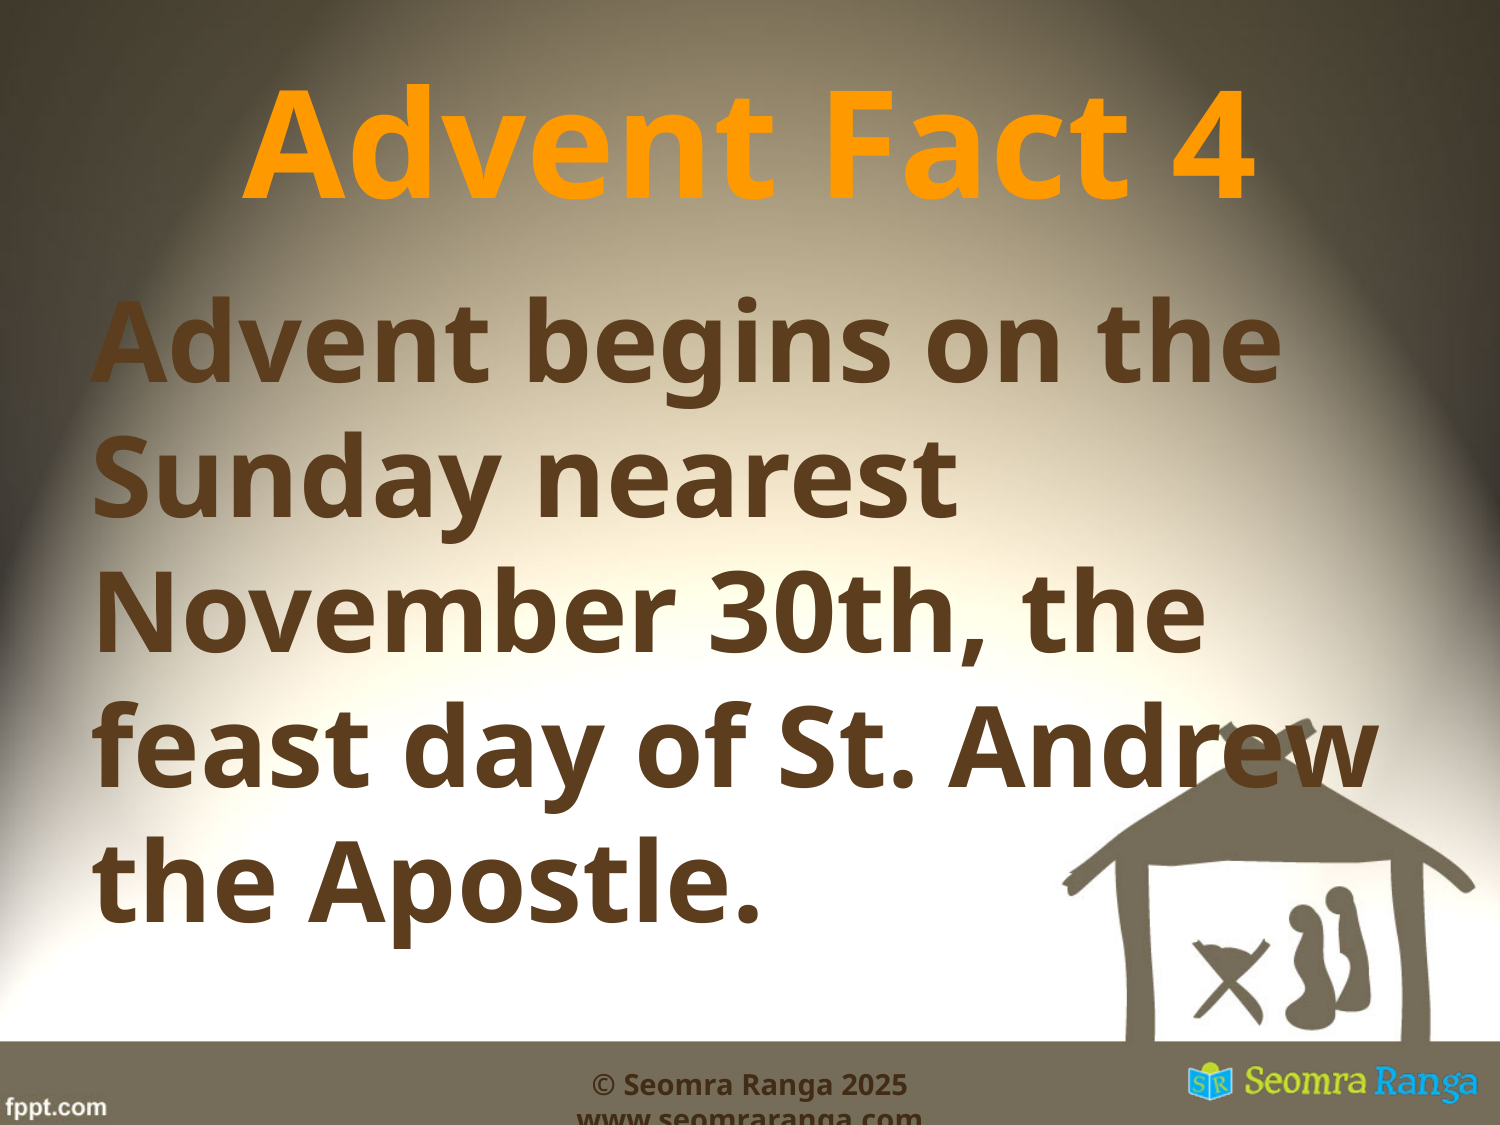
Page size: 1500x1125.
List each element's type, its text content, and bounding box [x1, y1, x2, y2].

text_box © Seomra Ranga 2025 www.seomraranga.com [401, 1058, 1099, 1125]
picture [0, 0, 1500, 1125]
title Advent Fact 4 [75, 45, 1425, 233]
list Advent begins on the Sunday nearest November 30th, the feast day of St. Andrew the Apostle. [75, 262, 1425, 1005]
